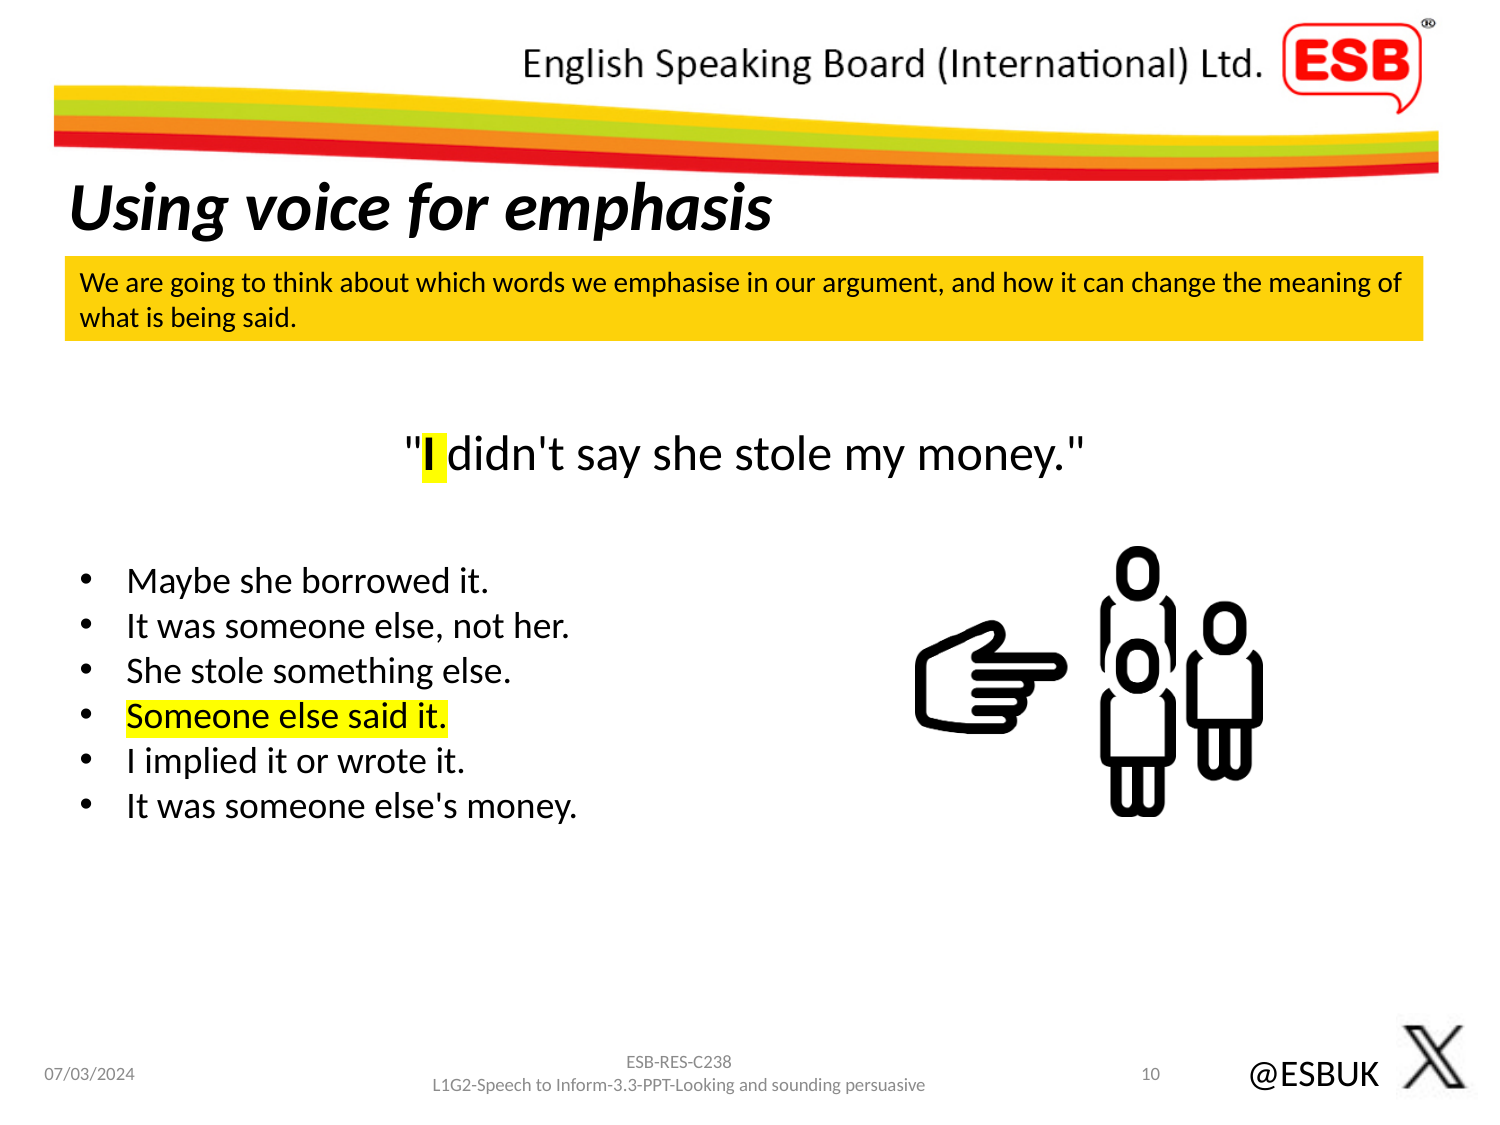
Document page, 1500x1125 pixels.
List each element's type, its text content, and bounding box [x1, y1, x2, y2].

footer ESB-RES-C238 L1G2-Speech to Inform-3.3-PPT-Looking and sounding persuasive [395, 1042, 930, 1103]
text_box We are going to think about which words we emphasise in our argument, and how it can change the meaning of what is being said. [64, 256, 1424, 341]
slide_number 10 [930, 1042, 1176, 1103]
picture [857, 515, 1347, 817]
picture [0, 0, 1500, 189]
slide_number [29, 1042, 367, 1103]
text_box "I didn't say she stole my money." [369, 413, 1119, 488]
picture [1396, 1013, 1478, 1102]
title Using voice for emphasis [53, 160, 1347, 257]
text_box Maybe she borrowed it. It was someone else, not her. She stole something else. Someone else said it. I implied it or wrote it. It was someone else's money. [64, 548, 1364, 878]
